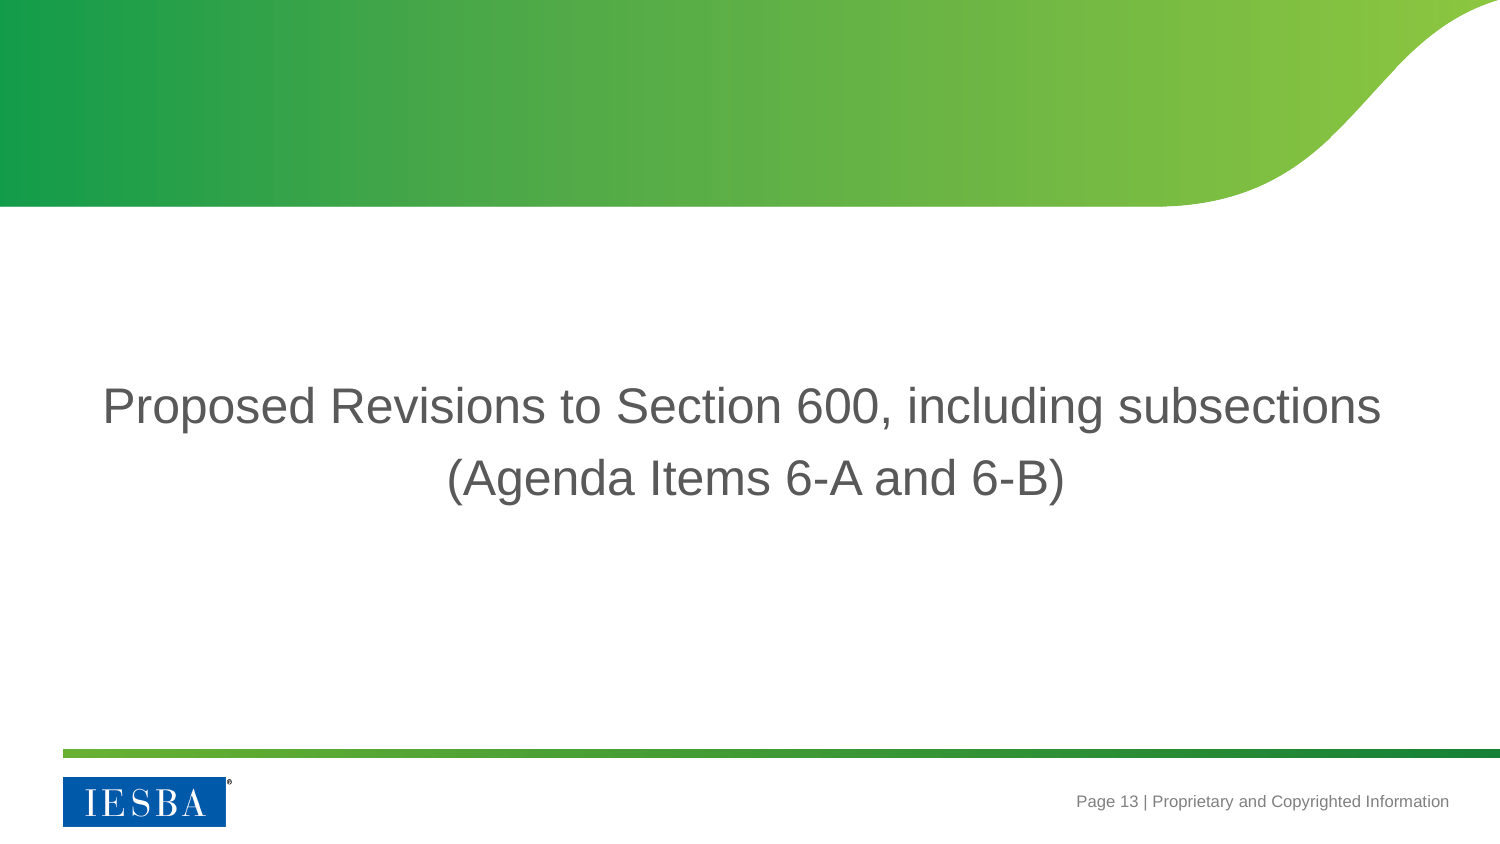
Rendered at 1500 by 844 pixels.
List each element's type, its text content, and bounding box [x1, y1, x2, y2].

picture [63, 777, 232, 827]
picture [0, 0, 1500, 207]
list Proposed Revisions to Section 600, including subsections (Agenda Items 6-A and 6-B) [62, 220, 1450, 724]
